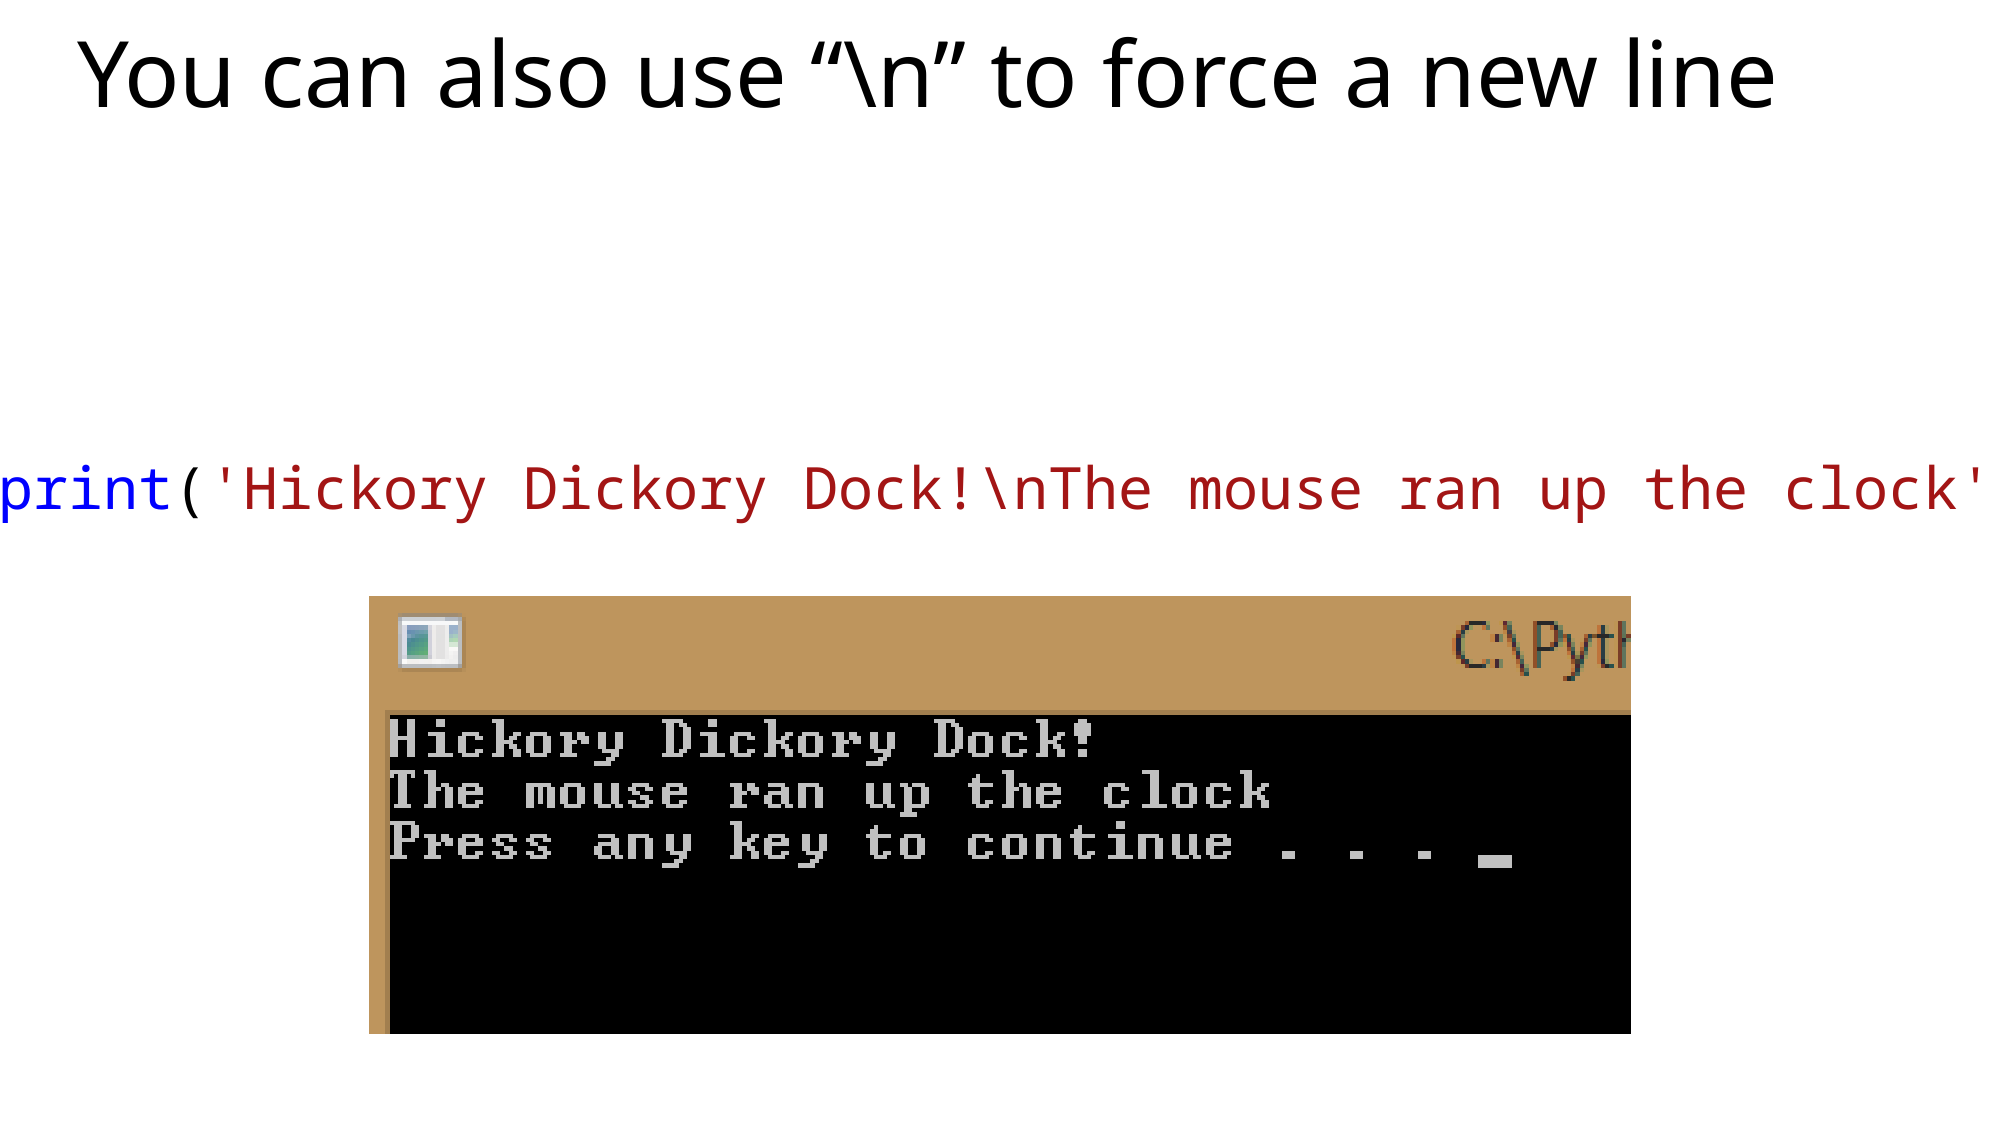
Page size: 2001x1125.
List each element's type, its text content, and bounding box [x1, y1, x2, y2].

picture [368, 596, 1632, 1035]
text_box print('Hickory Dickory Dock!\nThe mouse ran up the clock') [0, 443, 2000, 529]
title You can also use “\n” to force a new line [62, 29, 1953, 205]
